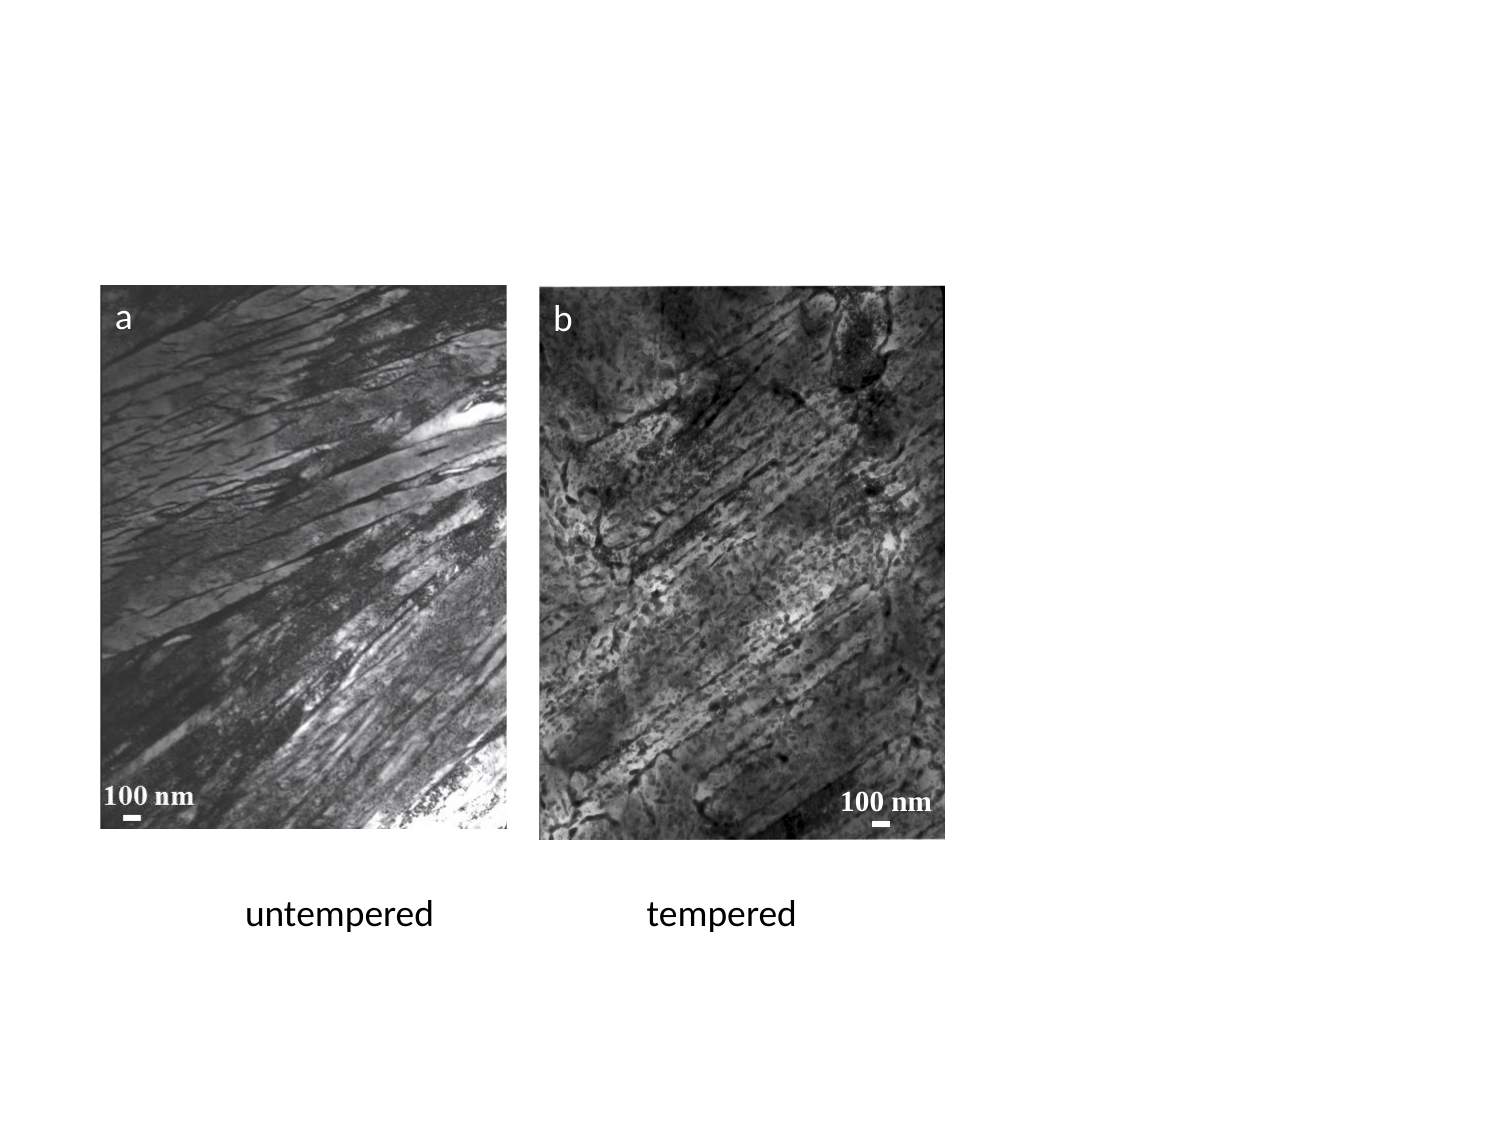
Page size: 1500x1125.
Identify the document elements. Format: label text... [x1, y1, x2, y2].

text_box tempered [631, 881, 857, 942]
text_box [539, 284, 975, 841]
text_box untempered [230, 881, 455, 942]
picture [100, 284, 507, 829]
